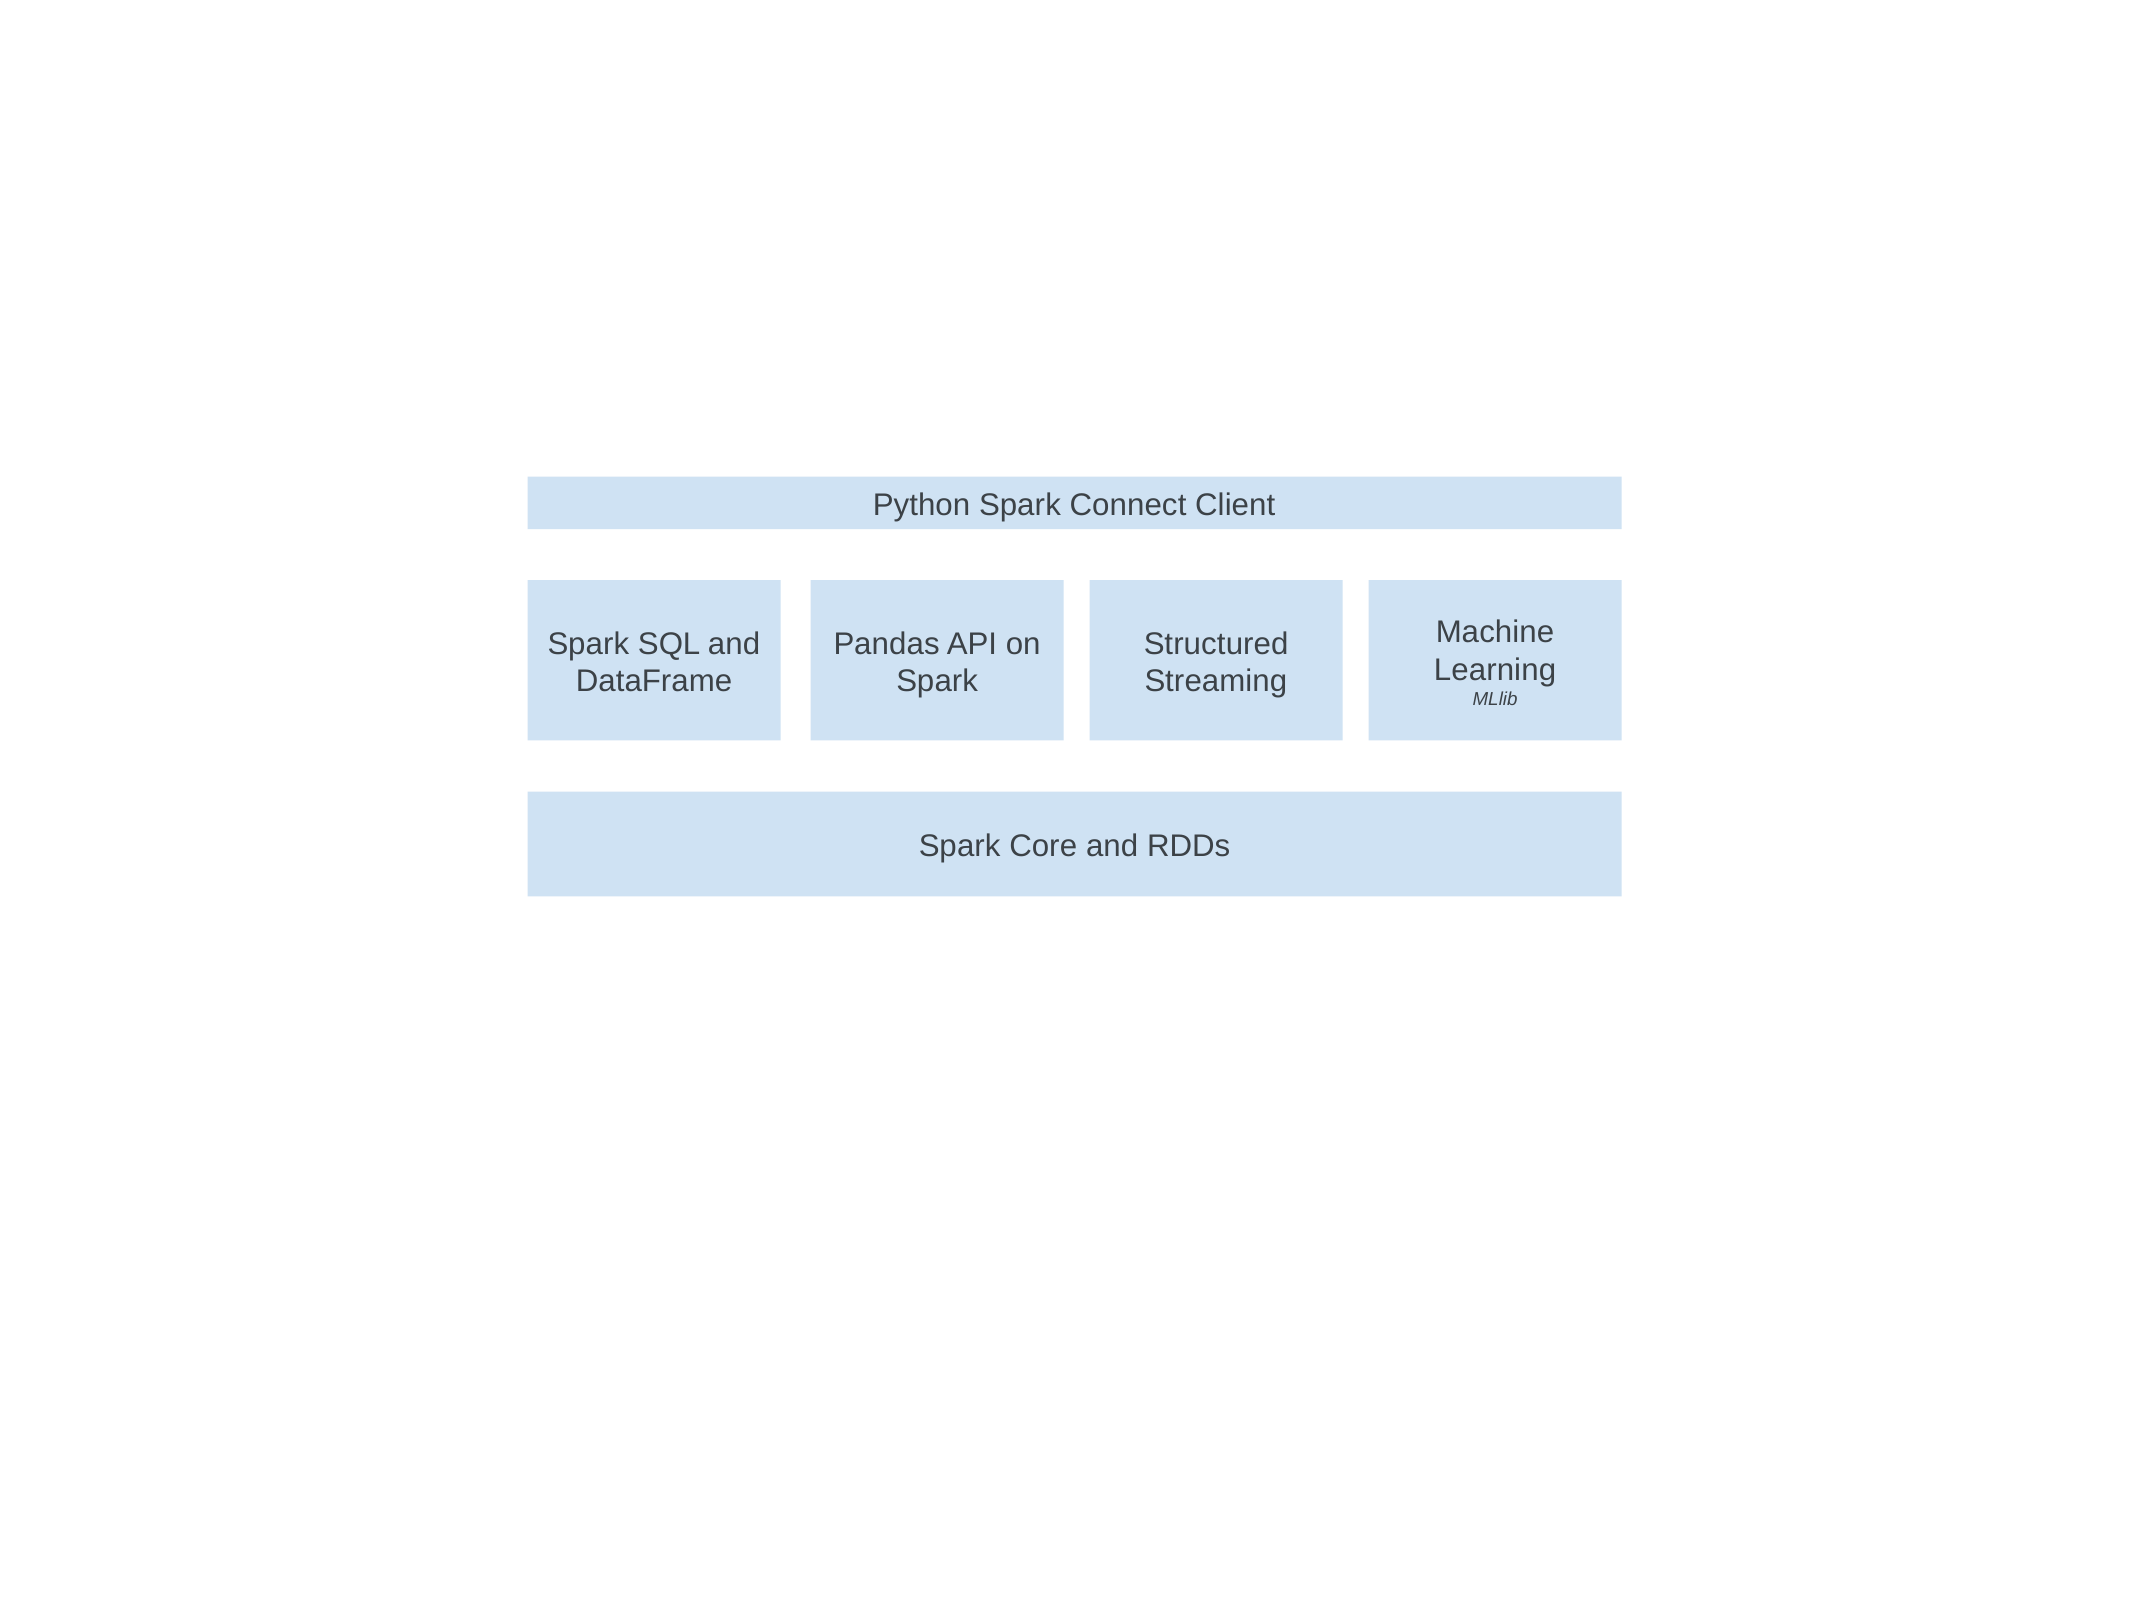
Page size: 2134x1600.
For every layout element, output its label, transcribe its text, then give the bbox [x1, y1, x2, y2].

text_box Spark Core and RDDs [527, 791, 1622, 897]
text_box Pandas API on Spark [810, 580, 1064, 741]
text_box Structured Streaming [1089, 580, 1343, 741]
text_box Python Spark Connect Client [527, 476, 1622, 530]
text_box Machine Learning MLlib [1368, 580, 1622, 741]
text_box Spark SQL and DataFrame [527, 580, 781, 741]
